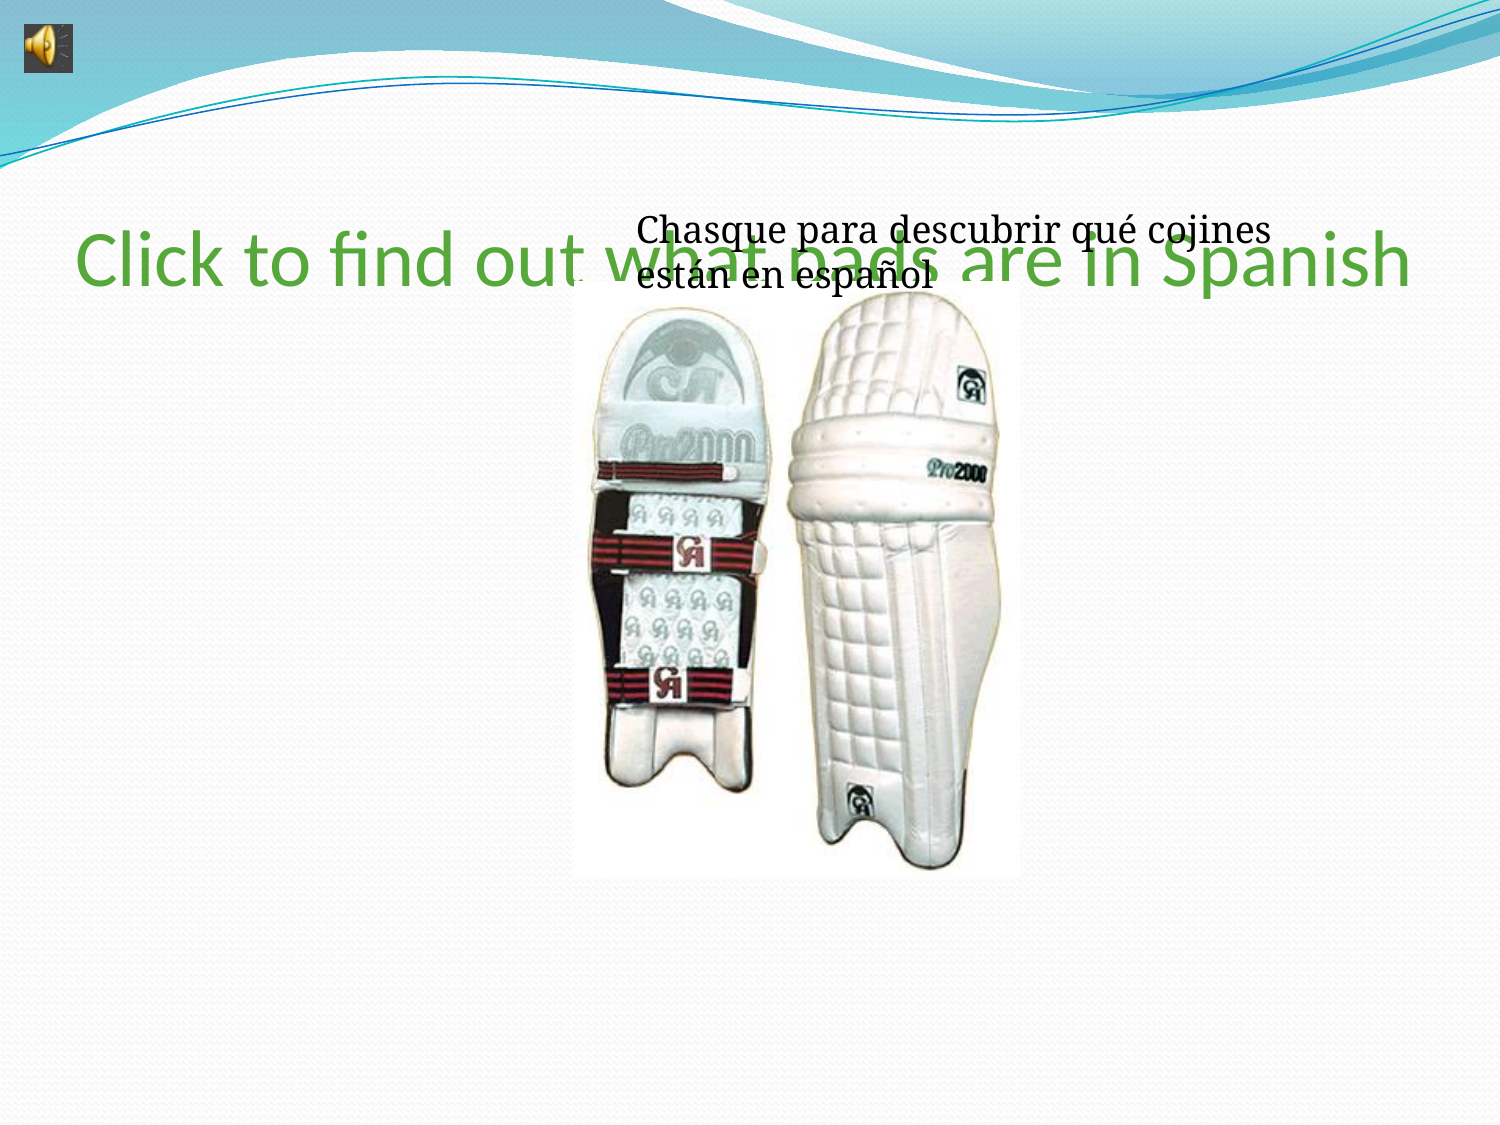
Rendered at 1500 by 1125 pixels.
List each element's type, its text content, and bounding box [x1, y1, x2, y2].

title Click to find out what pads are in Spanish [75, 115, 1425, 303]
picture [573, 280, 1020, 877]
text_box Chasque para descubrir qué cojines están en español [621, 199, 1371, 304]
picture [23, 23, 74, 74]
